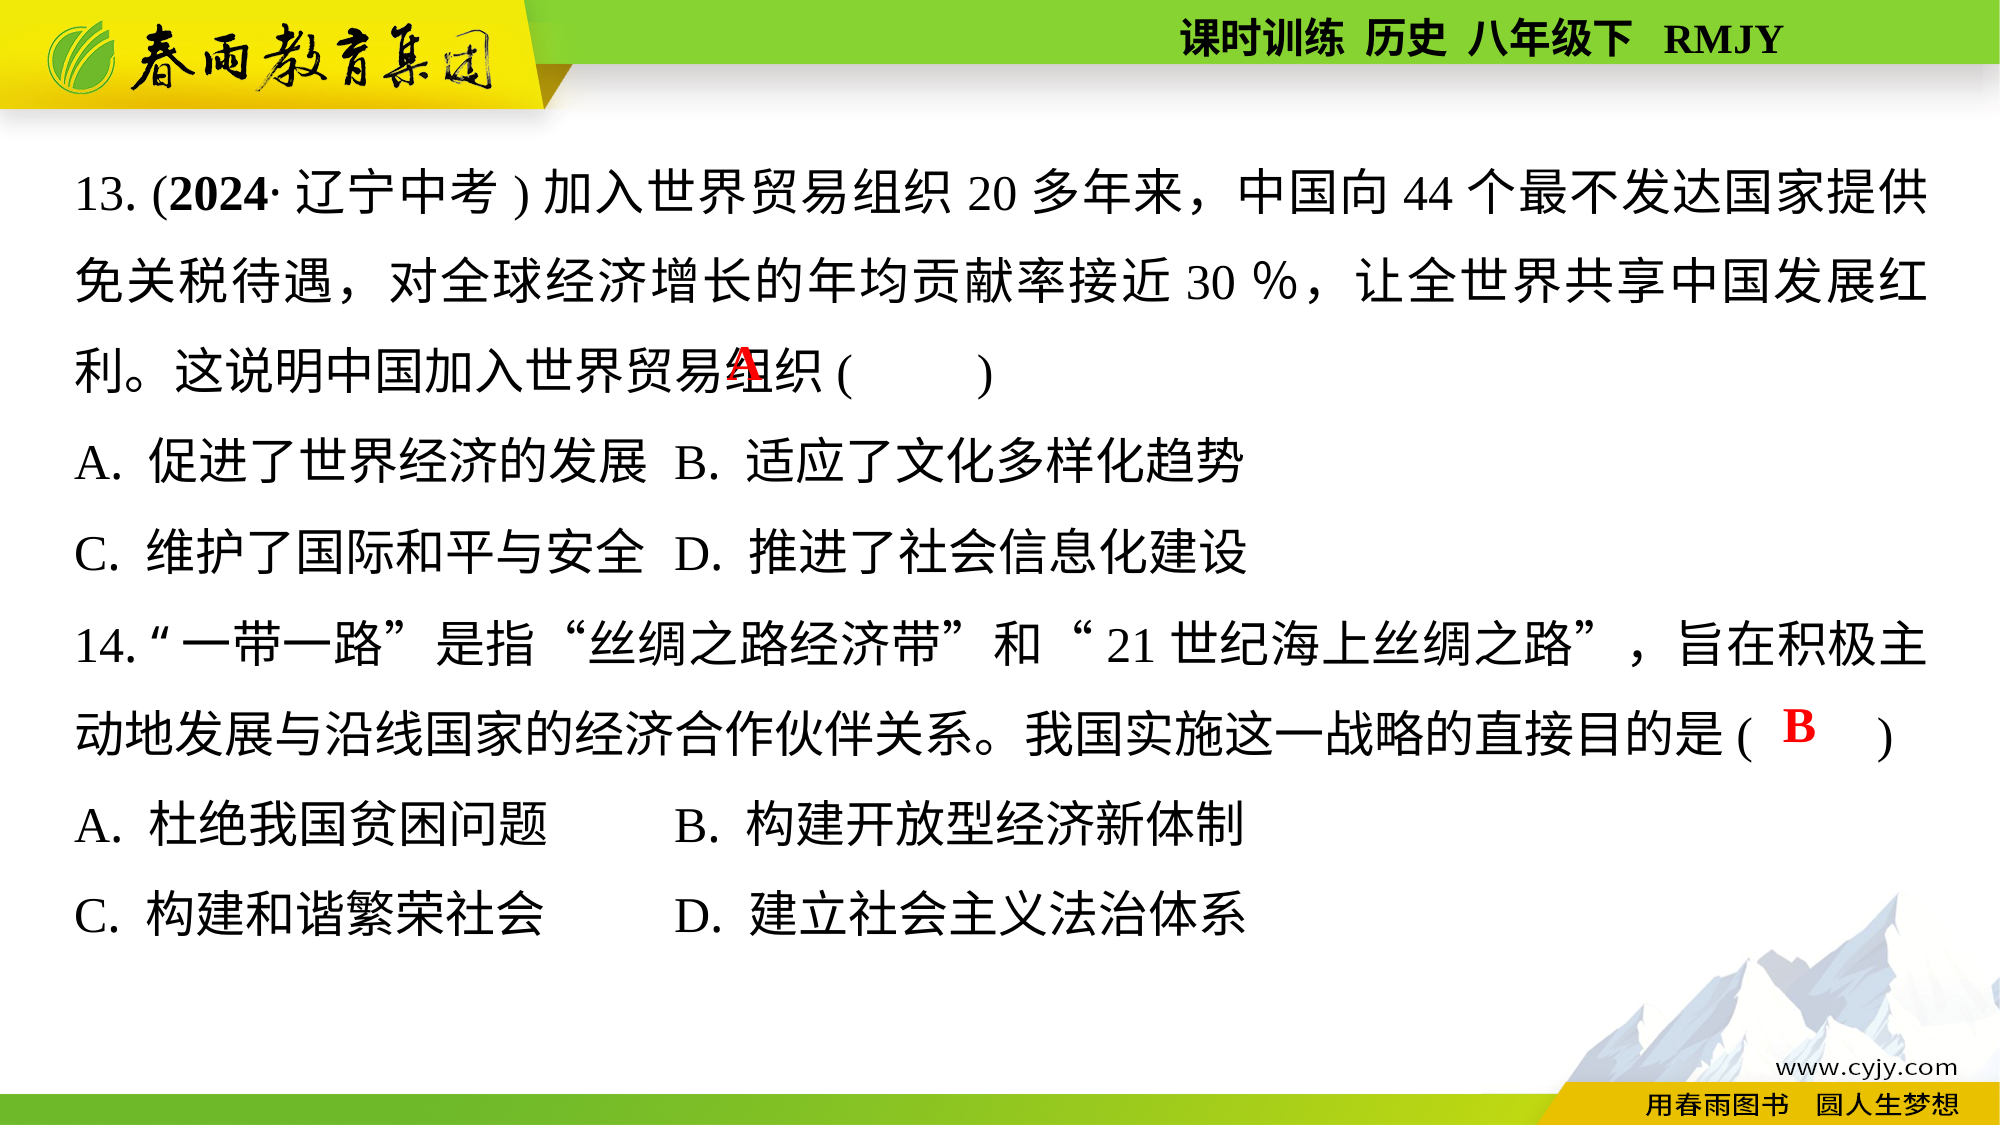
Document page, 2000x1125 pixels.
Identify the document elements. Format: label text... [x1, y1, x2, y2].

picture [0, 0, 2000, 1125]
text_box B [1768, 685, 1832, 761]
text_box A [711, 323, 778, 399]
list 13. (2024·辽宁中考)加入世界贸易组织20多年来，中国向44个最不发达国家提供免关税待遇，对全球经济增长的年均贡献率接近30％，让全世界共享中国发展红利。这说明中国加入世界贸易组织( ) A. 促进了世界经济的发展 B. 适应了文化多样化趋势 C. 维护了国际和平与安全 D. 推进了社会信息化建设 [59, 122, 1944, 574]
text_box 14. “一带一路”是指“丝绸之路经济带”和“21世纪海上丝绸之路”，旨在积极主动地发展与沿线国家的经济合作伙伴关系。我国实施这一战略的直接目的是( ) A. 杜绝我国贫困问题 B. 构建开放型经济新体制 C. 构建和谐繁荣社会 D. 建立社会主义法治体系 [59, 574, 1944, 950]
